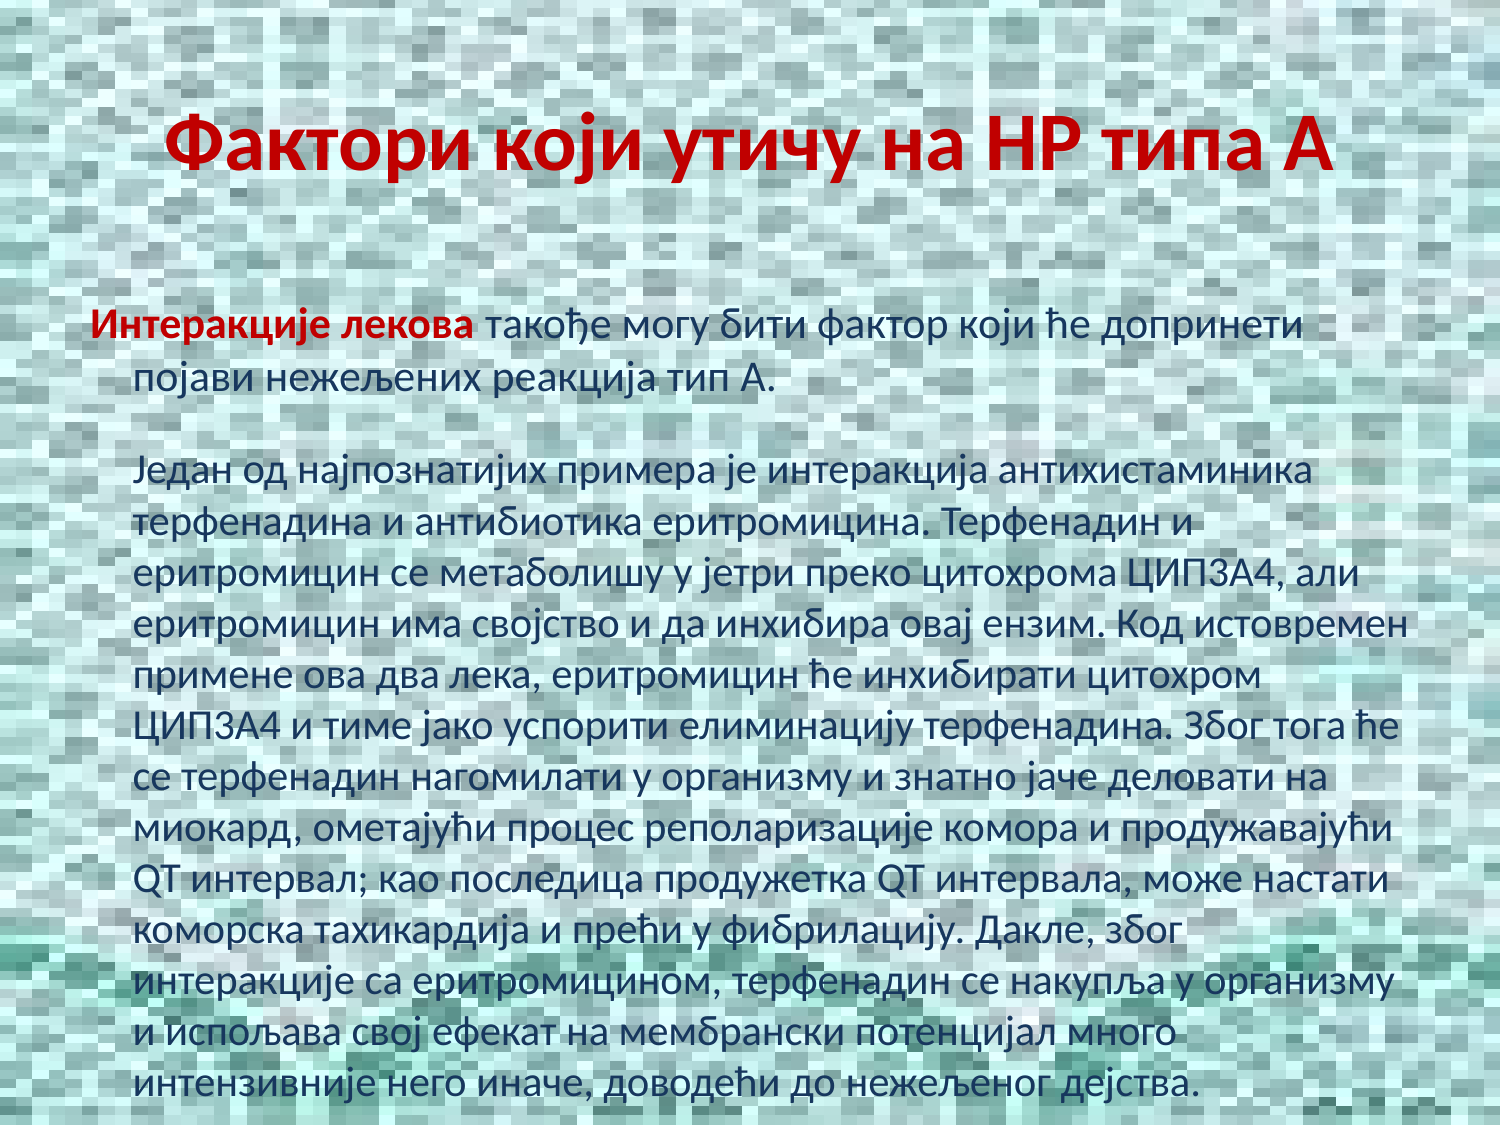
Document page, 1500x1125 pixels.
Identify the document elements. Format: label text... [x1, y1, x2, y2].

title Фактори који утичу на НР типа А [75, 50, 1425, 225]
list Интеракције лекова такође могу бити фактор који ће допринети појави нежељених реакција тип А. Један од најпознатијих примера је интеракција антихистаминика терфенадина и антибиотика еритромицина. Терфенадин и еритромицин се метаболишу у јетри преко цитохрома ЦИП3А4, али еритромицин има својство и да инхибира овај ензим. Код истовремен примене ова два лека, еритромицин ће инхибирати цитохром ЦИП3А4 и тиме јако успорити елиминацију терфенадина. Због тога ће се терфенадин нагомилати у организму и знатно јаче деловати на миокард, ометајући процес реполаризације комора и продужавајући QT интервал; као последица продужетка QT интервала, може настати коморска тахикардија и прећи у фибрилацију. Дакле, због интеракције са еритромицином, терфенадин се накупља у организму и испољава свој ефекат на мембрански потенцијал много интензивније него иначе, доводећи до нежељеног дејства. [75, 287, 1425, 1125]
picture [0, 0, 1500, 1125]
